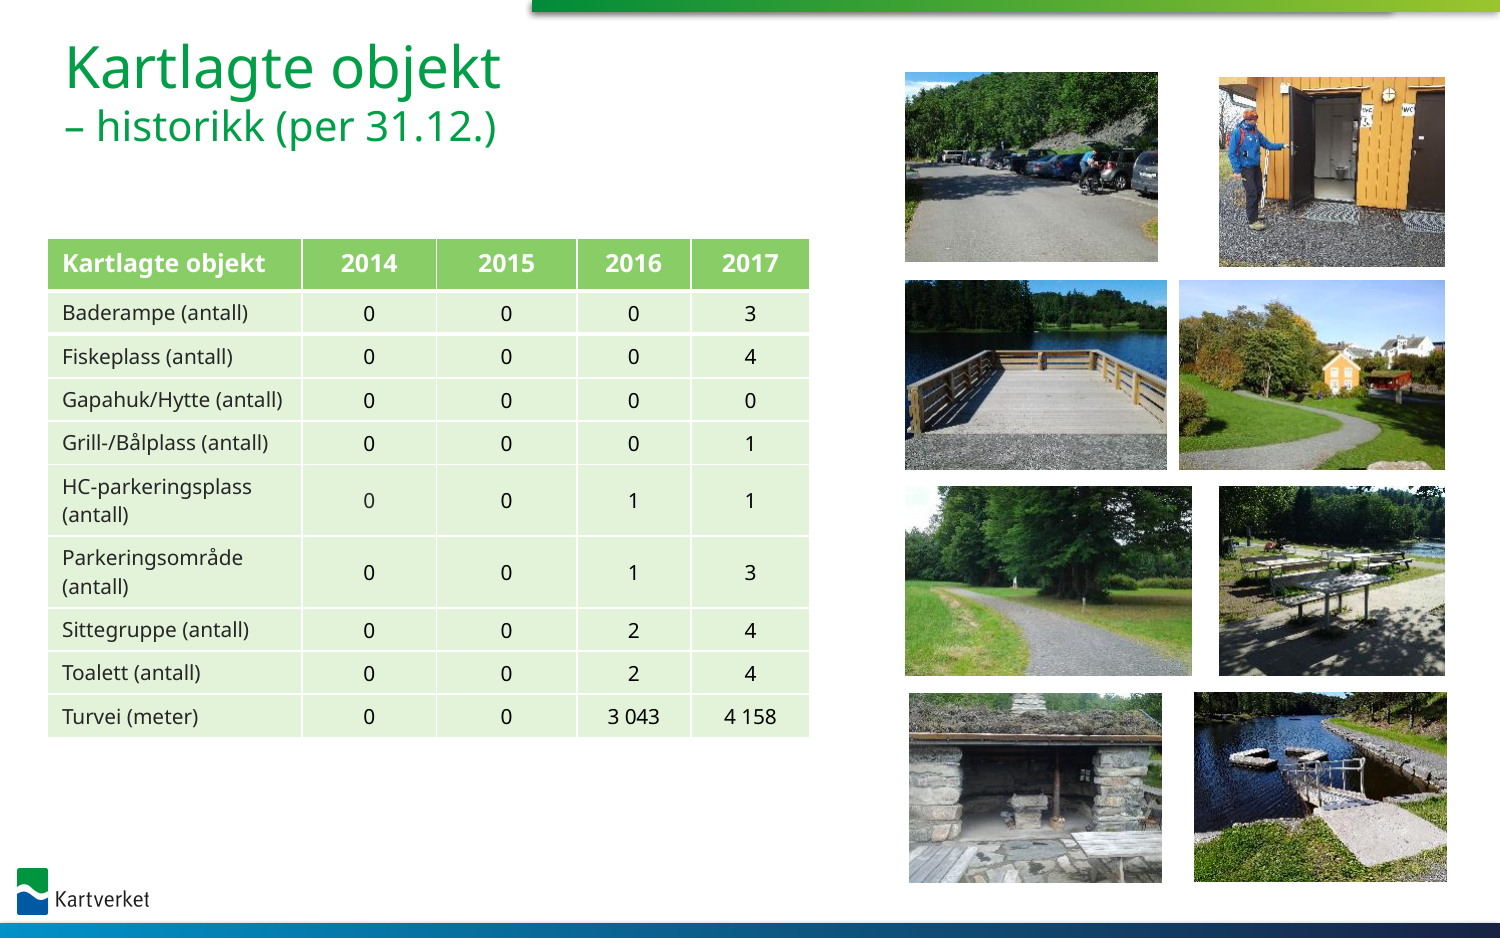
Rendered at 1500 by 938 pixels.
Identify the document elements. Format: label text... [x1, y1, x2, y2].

table_cell 0 [303, 609, 436, 650]
table_cell 3 043 [578, 695, 690, 737]
table_cell 0 [578, 336, 690, 377]
text_box Kartlagte objekt – historikk (per 31.12.) [49, 14, 1431, 158]
picture [905, 72, 1158, 262]
table_cell 0 [437, 422, 576, 464]
table_cell 0 [437, 537, 576, 607]
table_cell 4 [692, 652, 809, 693]
table_cell 2 [578, 609, 690, 650]
picture [1194, 692, 1448, 882]
table_cell 3 [692, 293, 809, 332]
table_cell Sittegruppe (antall) [48, 609, 301, 650]
table_header 2015 [437, 239, 576, 289]
table_cell 0 [437, 609, 576, 650]
table_cell 0 [303, 465, 436, 535]
table_cell 0 [437, 379, 576, 420]
table_header 2016 [578, 239, 690, 289]
table_cell 2 [578, 652, 690, 693]
table_cell 0 [437, 652, 576, 693]
table_cell 1 [692, 465, 809, 535]
picture [905, 486, 1193, 676]
picture [1179, 280, 1445, 470]
table_cell 0 [578, 293, 690, 332]
table_cell 4 [692, 336, 809, 377]
picture [909, 693, 1163, 884]
table_header 2017 [692, 239, 809, 289]
table_cell 0 [437, 293, 576, 332]
table_cell 1 [578, 537, 690, 607]
picture [1219, 77, 1445, 267]
picture [905, 280, 1167, 470]
table_cell 0 [692, 379, 809, 420]
table_cell 3 [692, 537, 809, 607]
table_cell 0 [437, 336, 576, 377]
table_cell 0 [303, 537, 436, 607]
table_cell 0 [437, 465, 576, 535]
table_cell Toalett (antall) [48, 652, 301, 693]
table_cell 0 [303, 293, 436, 332]
table_cell 4 158 [692, 695, 809, 737]
table_cell 0 [303, 695, 436, 737]
table_cell 0 [303, 379, 436, 420]
table_cell 0 [303, 652, 436, 693]
table_cell 1 [692, 422, 809, 464]
table_cell 0 [578, 379, 690, 420]
table_cell HC-parkeringsplass (antall) [48, 465, 301, 535]
table_cell Gapahuk/Hytte (antall) [48, 379, 301, 420]
table_cell 0 [303, 336, 436, 377]
table_header 2014 [303, 239, 436, 289]
table_cell 4 [692, 609, 809, 650]
picture [1219, 486, 1445, 676]
table_cell 0 [437, 695, 576, 737]
table_cell Parkeringsområde (antall) [48, 537, 301, 607]
table_cell Fiskeplass (antall) [48, 336, 301, 377]
table_cell Grill-/Bålplass (antall) [48, 422, 301, 464]
table_header Kartlagte objekt [48, 239, 301, 289]
table_cell 0 [303, 422, 436, 464]
table_cell Baderampe (antall) [48, 293, 301, 332]
table_cell 1 [578, 465, 690, 535]
table_cell Turvei (meter) [48, 695, 301, 737]
table_cell 0 [578, 422, 690, 464]
